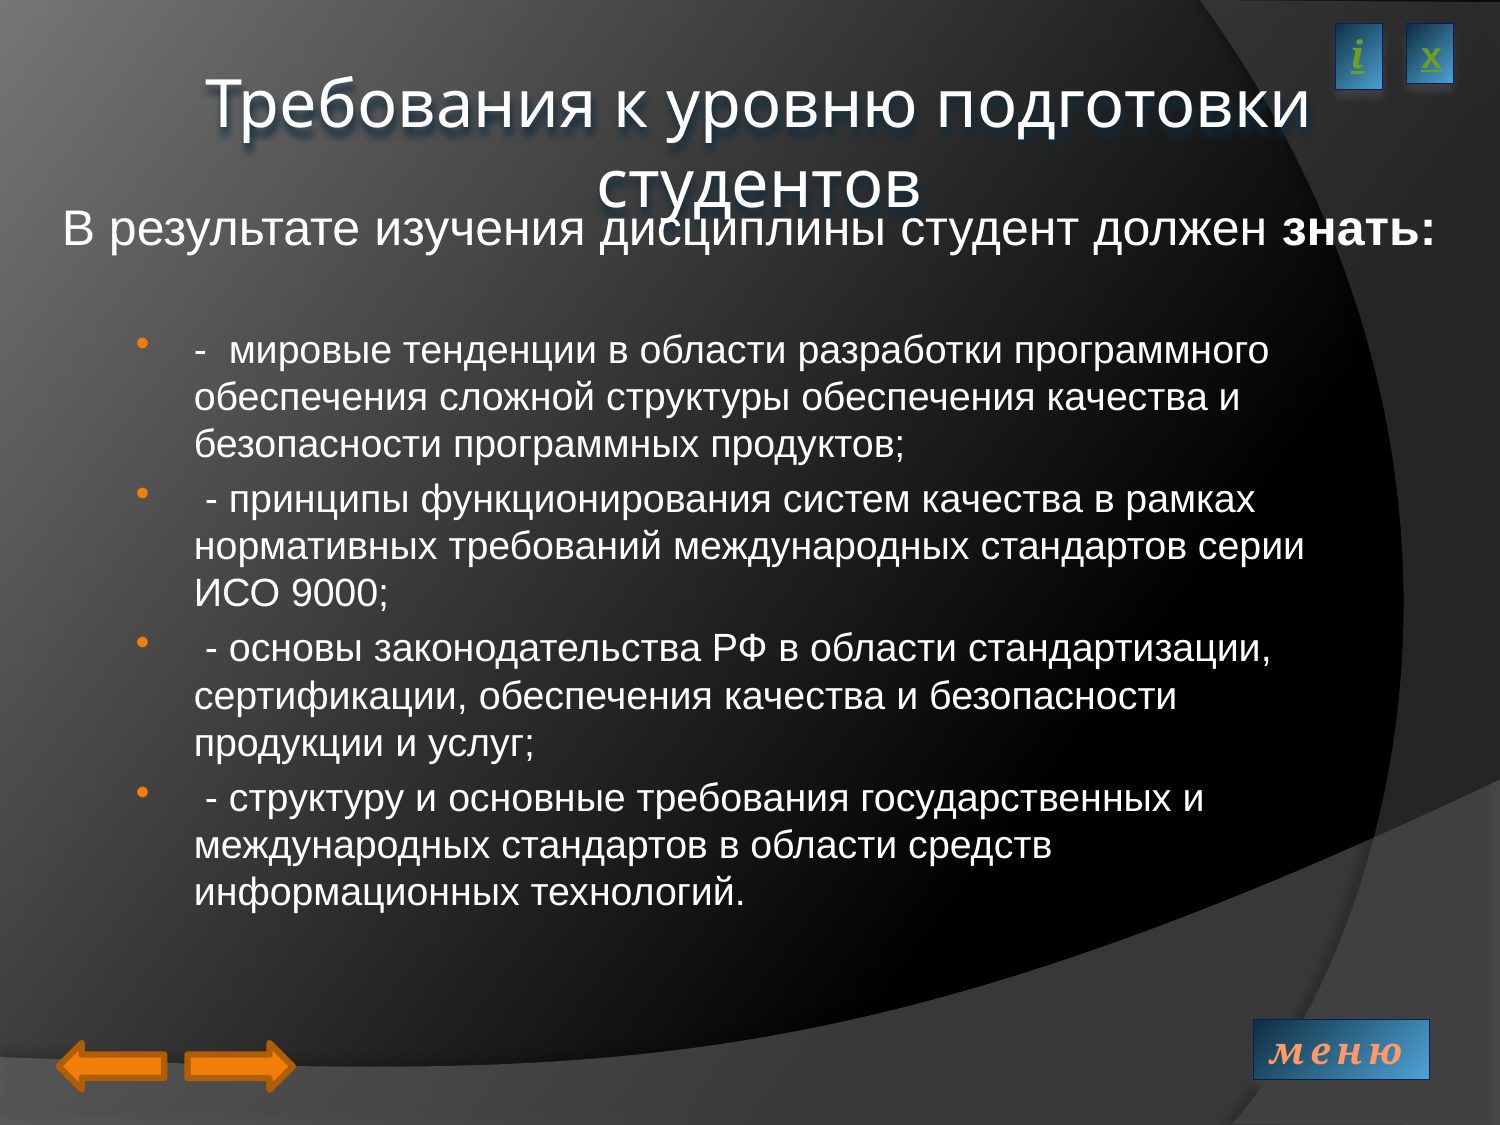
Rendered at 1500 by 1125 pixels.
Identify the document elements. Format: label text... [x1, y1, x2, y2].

title Требования к уровню подготовки студентов [70, 46, 1449, 187]
list - мировые тенденции в области разработки программного обеспечения сложной структуры обеспечения качества и безопасности программных продуктов; - принципы функционирования систем качества в рамках нормативных требований международных стандартов серии ИСО 9000; - основы законодательства РФ в области стандартизации, сертификации, обеспечения качества и безопасности продукции и услуг; - структуру и основные требования государственных и международных стандартов в области средств информационных технологий. [117, 316, 1343, 935]
text_box [55, 1040, 168, 1093]
text_box i [1335, 23, 1383, 90]
text_box меню [1253, 1019, 1430, 1080]
text_box [184, 1040, 297, 1093]
text_box х [1406, 23, 1454, 84]
text_box В результате изучения дисциплины студент должен знать: [46, 187, 1500, 263]
